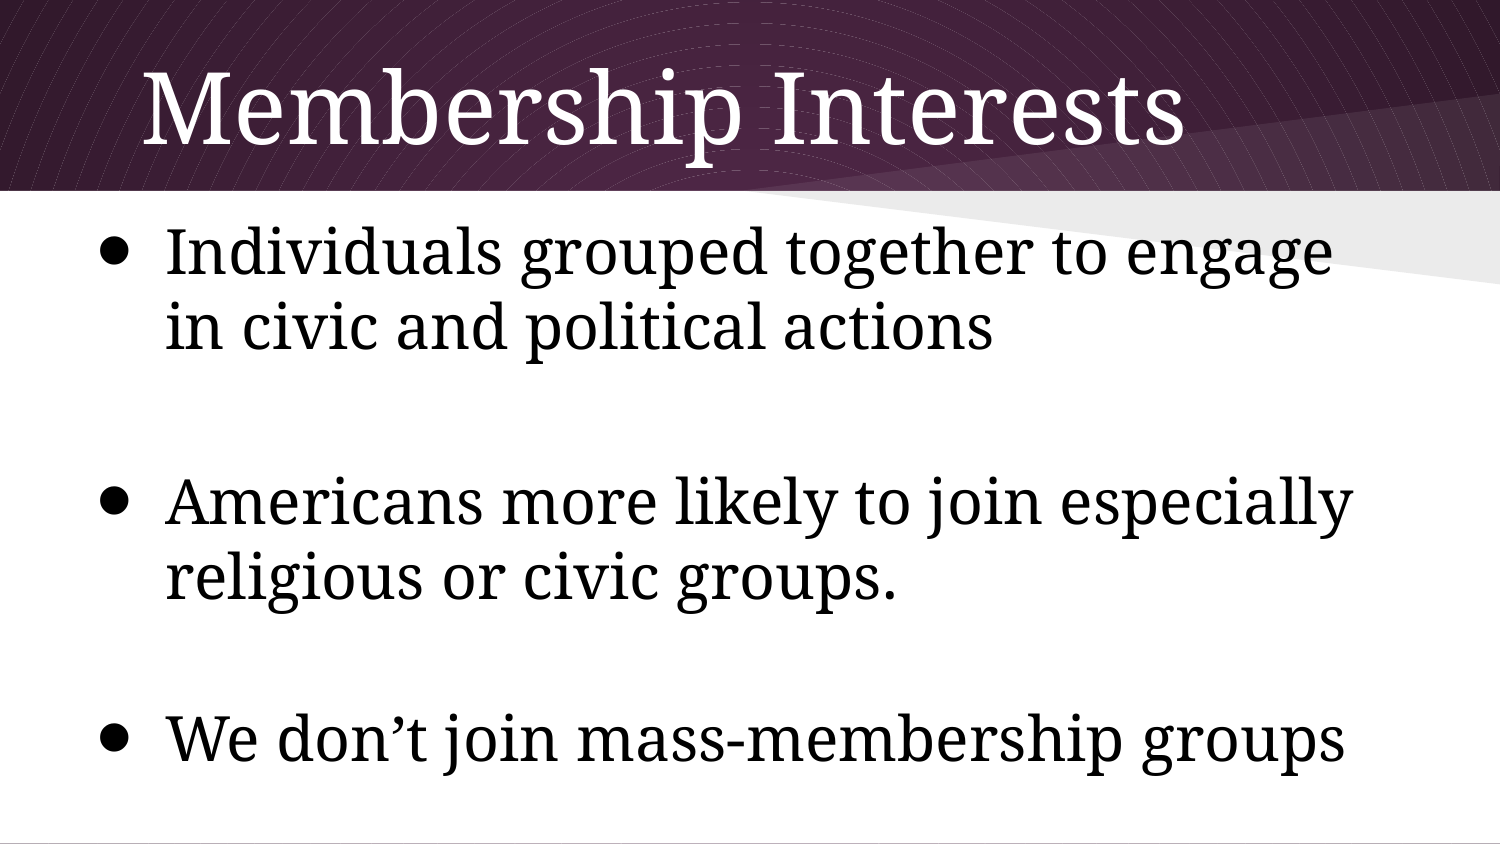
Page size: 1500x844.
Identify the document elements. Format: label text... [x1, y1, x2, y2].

list Individuals grouped together to engage in civic and political actions Americans more likely to join especially religious or civic groups. We don’t join mass-membership groups [75, 196, 1425, 808]
title Membership Interests [75, 33, 1425, 175]
